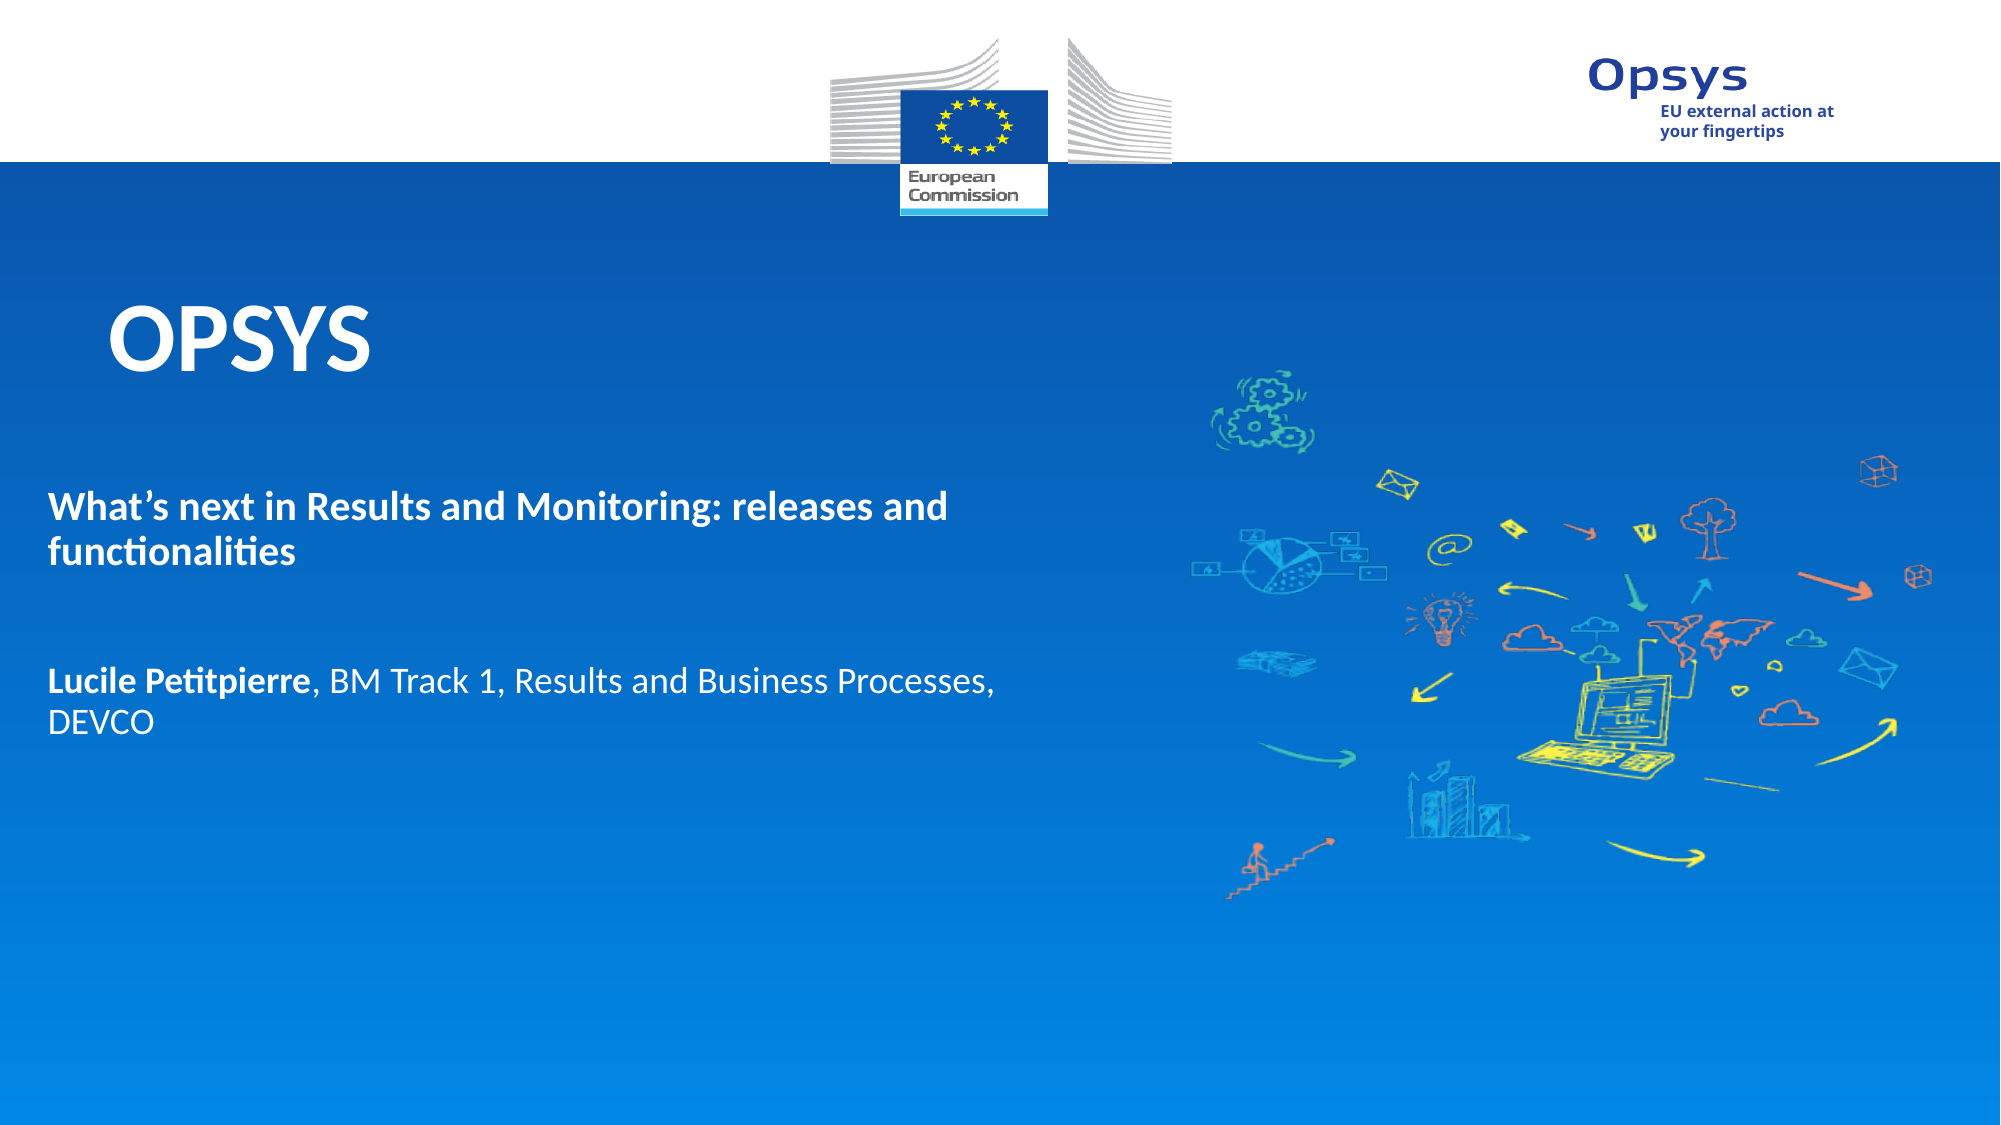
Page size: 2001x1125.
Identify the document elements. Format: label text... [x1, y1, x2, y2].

subtitle What’s next in Results and Monitoring: releases and functionalities Lucile Petitpierre, BM Track 1, Results and Business Processes, DEVCO [33, 477, 1112, 798]
text_box OPSYS [93, 264, 1206, 399]
picture [1524, 0, 2000, 102]
picture [1150, 355, 1993, 917]
picture [818, 0, 1182, 256]
